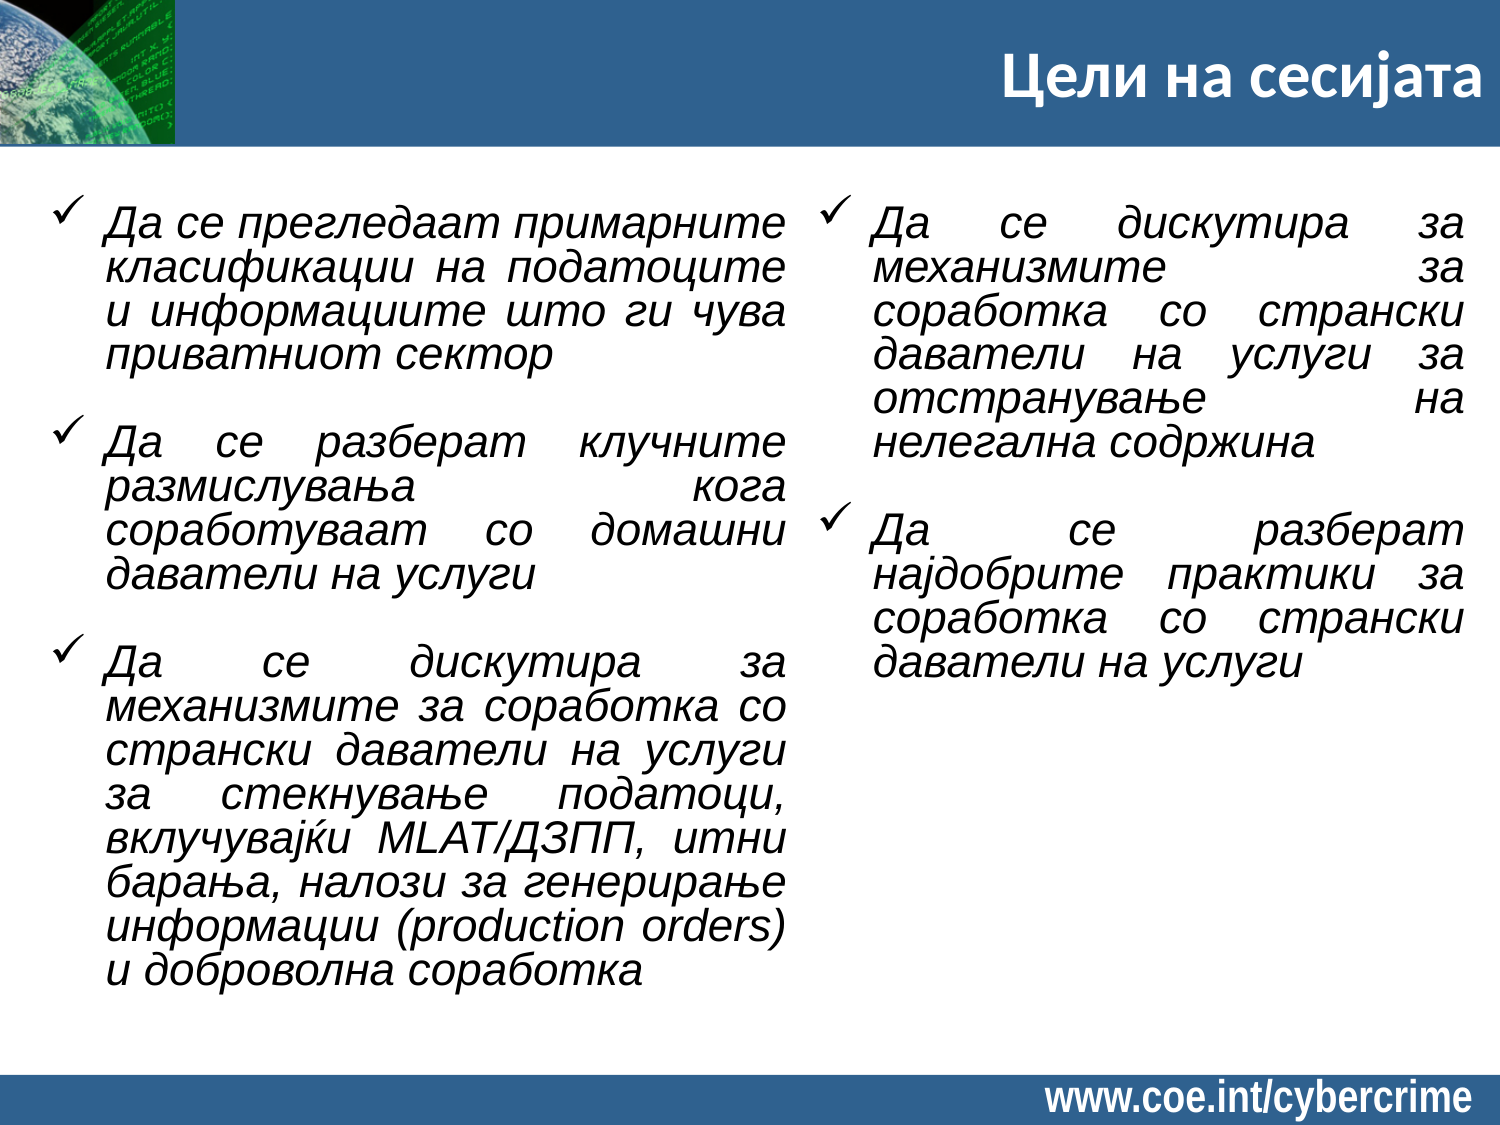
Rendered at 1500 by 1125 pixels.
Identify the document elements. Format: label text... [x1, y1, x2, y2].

text_box Цели на сесијата [177, 0, 1500, 149]
text_box Да се прегледаат примарните класификации на податоците и информациите што ги чува приватниот сектор Да се разберат клучните размислувања кога соработуваат со домашни даватели на услуги Да се дискутира за механизмите за соработка со странски даватели на услуги за стекнување податоци, вклучувајќи MLAT/ДЗПП, итни барања, налози за генерирање информации (production orders) и доброволна соработка [34, 195, 802, 1002]
text_box [0, 1073, 1030, 1125]
text_box Да се дискутира за механизмите за соработка со странски даватели на услуги за отстранување на нелегална содржина Да се разберат најдобрите практики за соработка со странски даватели на услуги [801, 195, 1480, 694]
picture [0, 0, 175, 144]
text_box www.coe.int/cybercrime [1030, 1059, 1500, 1125]
